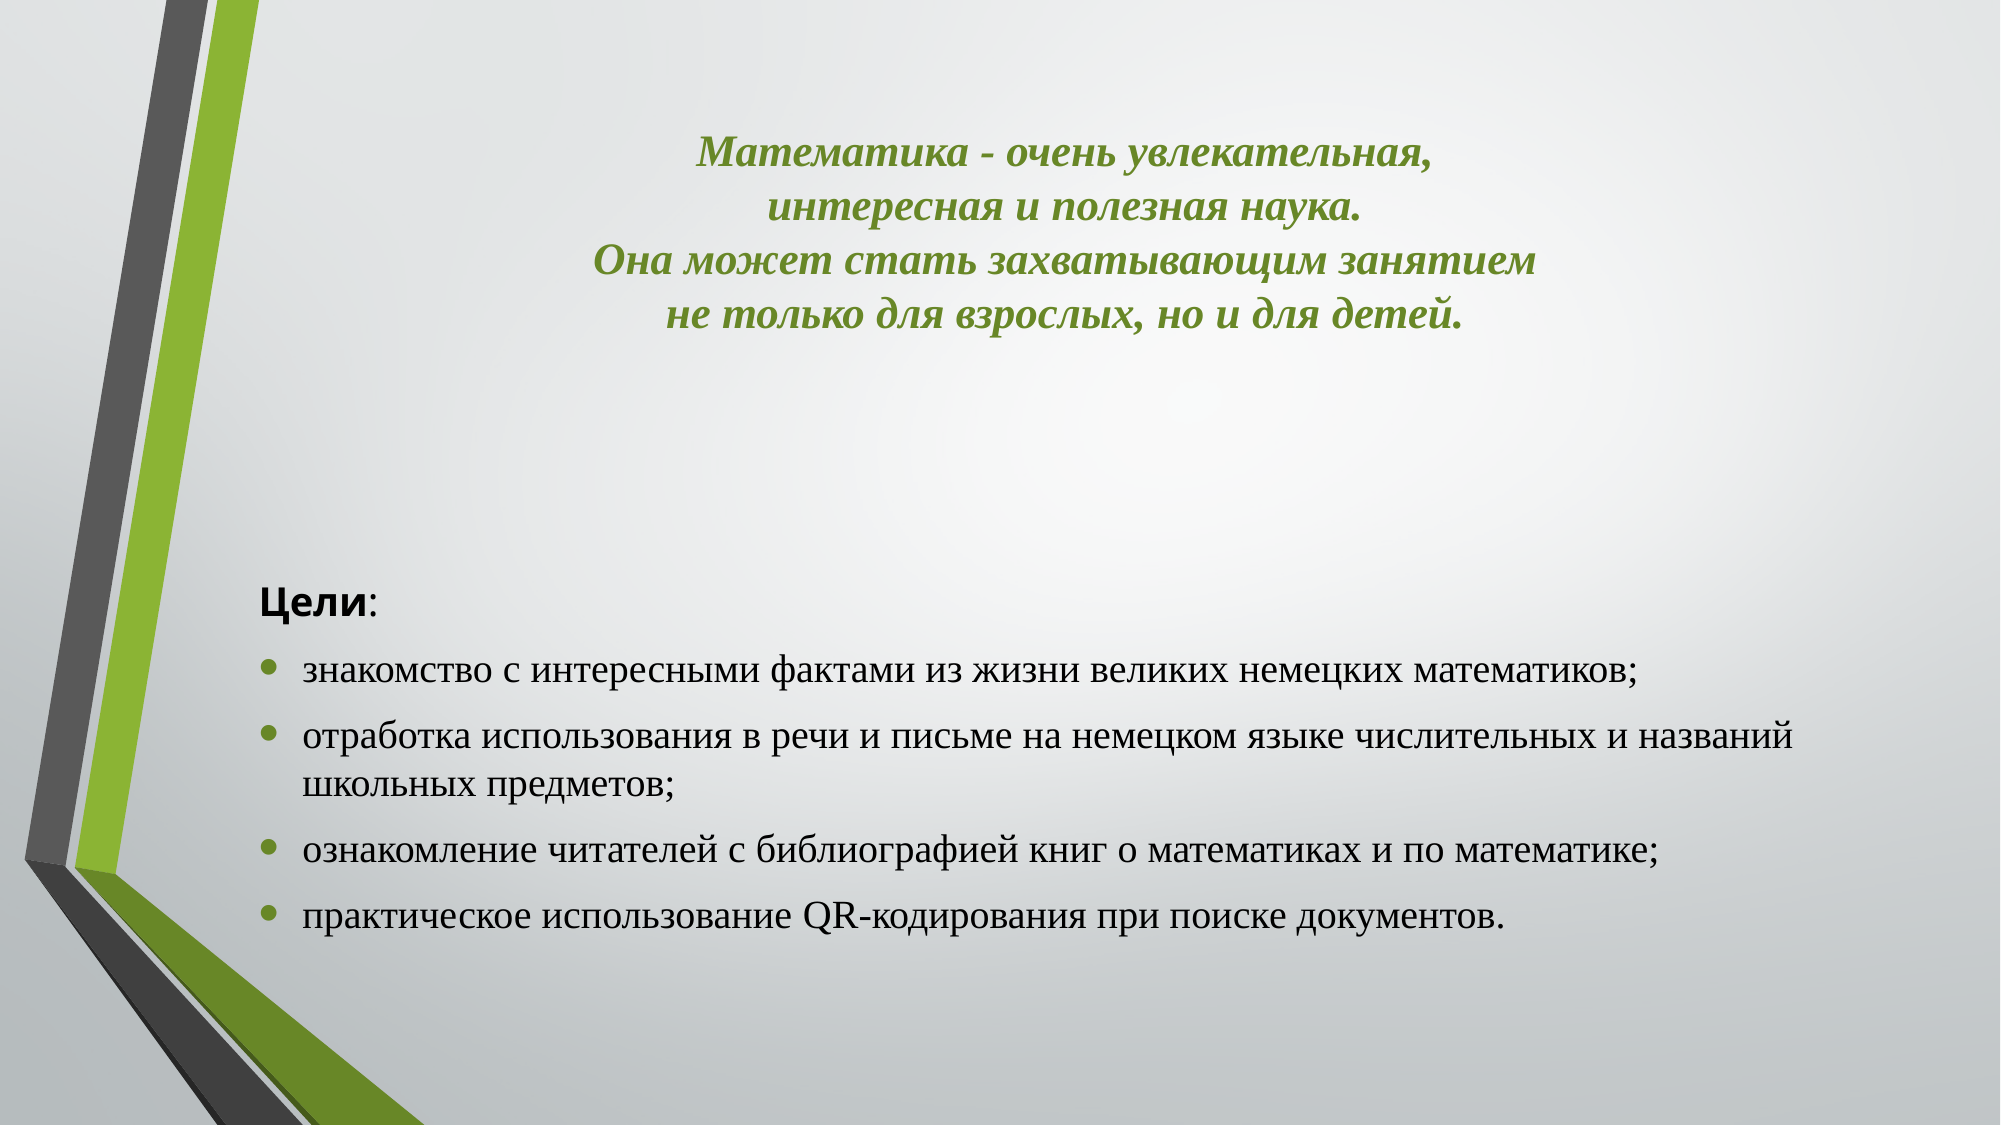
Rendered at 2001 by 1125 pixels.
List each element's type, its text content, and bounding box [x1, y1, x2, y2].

title Математика - очень увлекательная, интересная и полезная наука. Она может стать захватывающим занятием не только для взрослых, но и для детей. [243, 112, 1887, 400]
list Цели: знакомство с интересными фактами из жизни великих немецких математиков; отработка использования в речи и письме на немецком языке числительных и названий школьных предметов; ознакомление читателей с библиографией книг о математиках и по математике; практическое использование QR-кодирования при поиске документов. [243, 437, 1887, 950]
